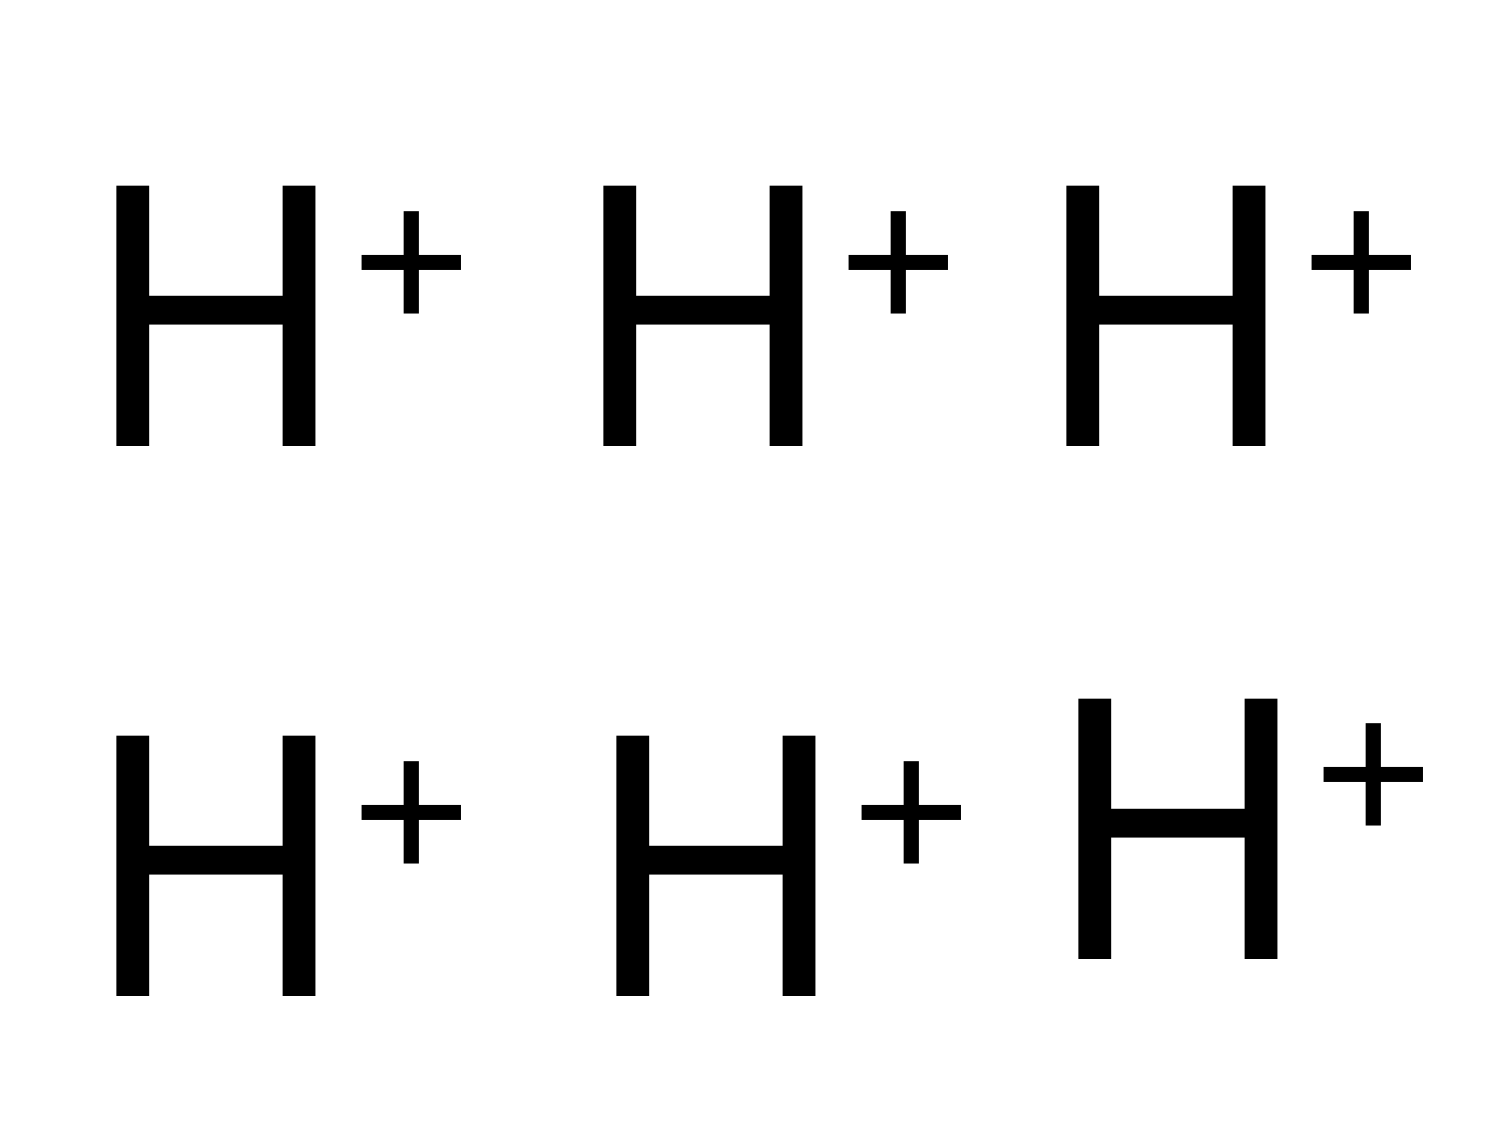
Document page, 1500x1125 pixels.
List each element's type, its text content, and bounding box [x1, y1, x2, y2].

text_box H+ [1028, 587, 1450, 1040]
text_box H+ [66, 624, 487, 1078]
text_box H+ [566, 624, 987, 1078]
text_box H+ [66, 74, 487, 528]
text_box H+ [1016, 74, 1437, 528]
text_box H+ [553, 74, 975, 528]
